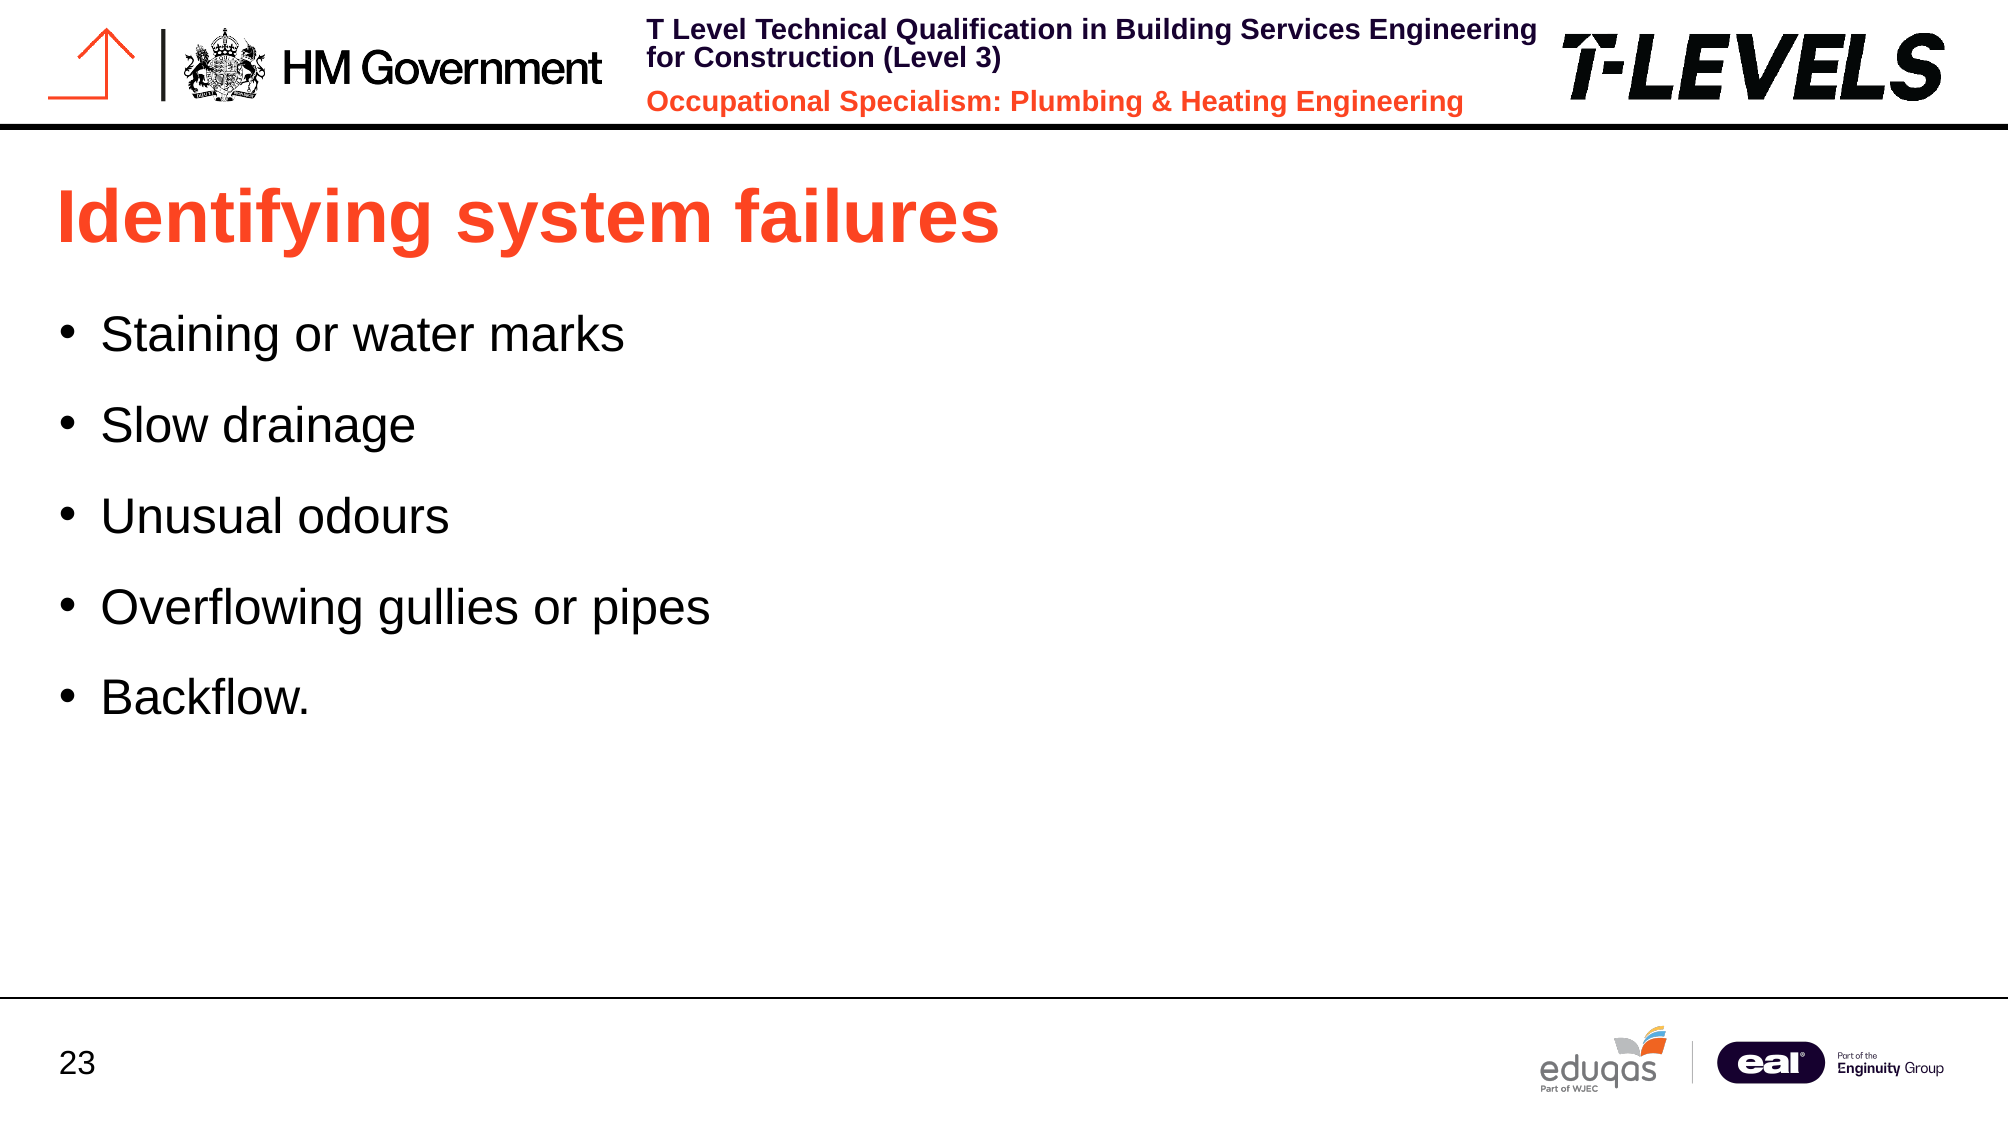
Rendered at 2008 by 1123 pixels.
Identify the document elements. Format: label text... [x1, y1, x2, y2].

title Identifying system failures [41, 111, 1949, 314]
list Staining or water marks Slow drainage Unusual odours Overflowing gullies or pipes Backflow. [59, 295, 1949, 975]
picture [161, 28, 602, 102]
picture [1535, 1021, 1949, 1097]
picture [1543, 25, 1964, 108]
picture [43, 27, 141, 100]
